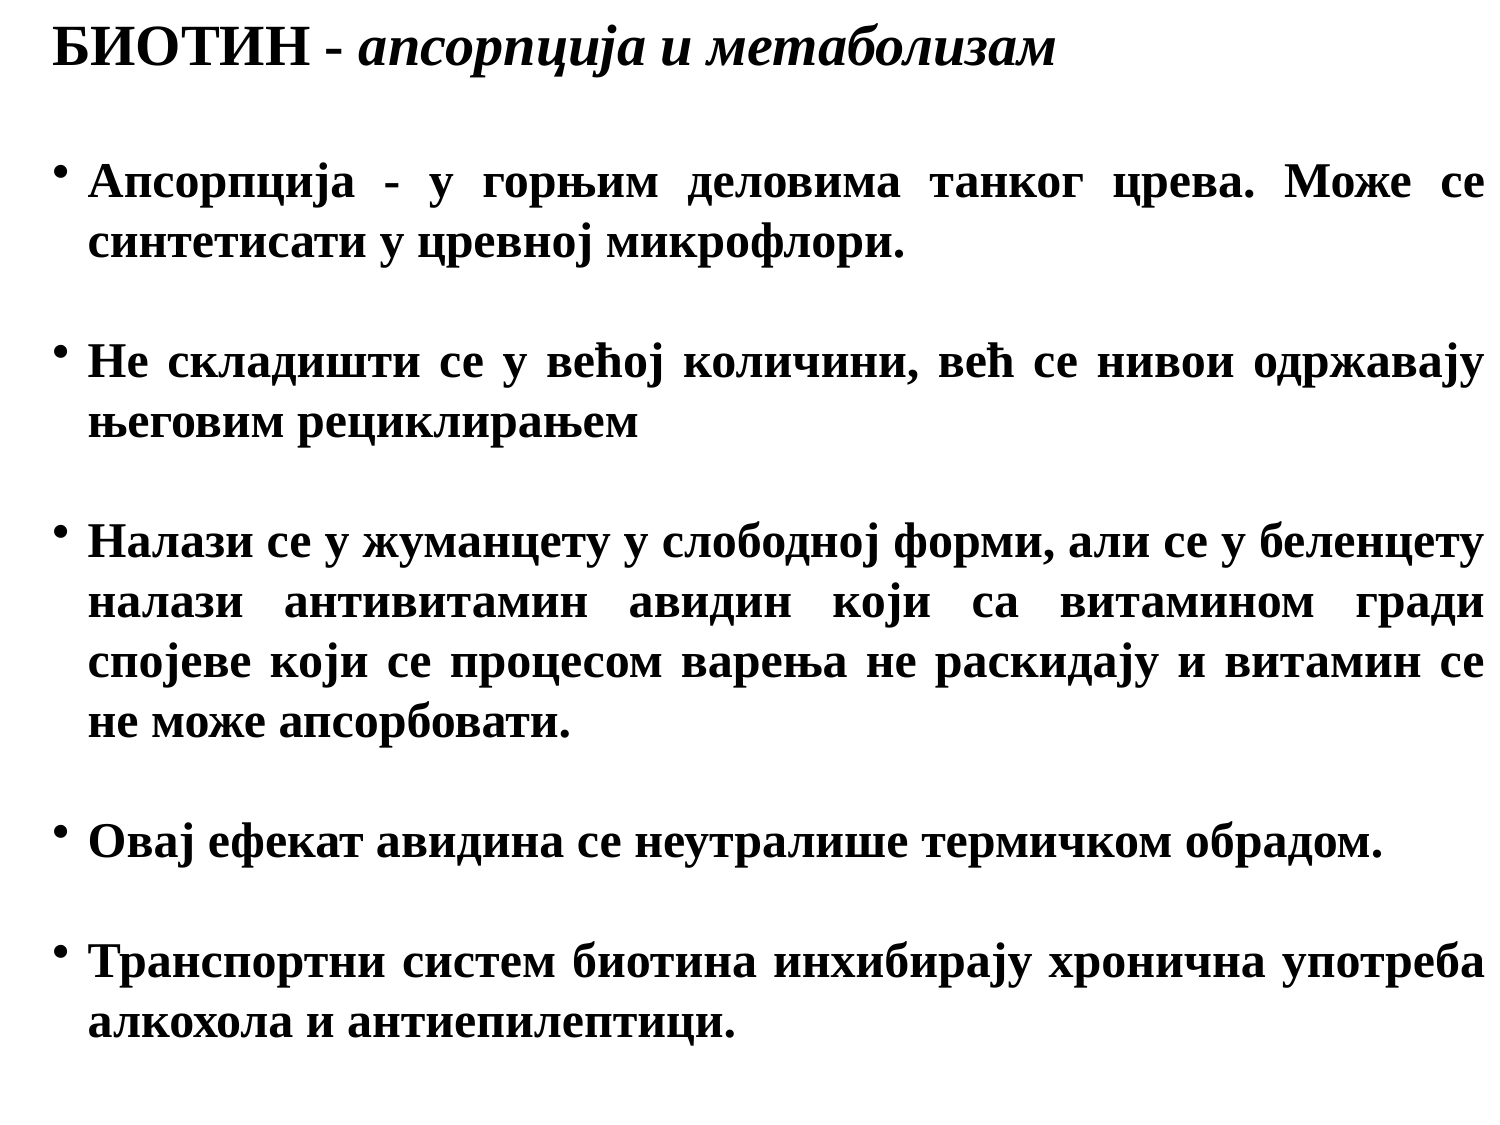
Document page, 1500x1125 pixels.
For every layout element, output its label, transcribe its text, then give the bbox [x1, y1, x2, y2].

text_box БИОТИН - апсорпција и метаболизам Апсорпција - у горњим деловима танког црева. Може се синтетисати у цревној микрофлори. Не складишти се у већој количини, већ се нивои одржавају његовим рециклирањем Налази се у жуманцету у слободној форми, али се у беленцету налази антивитамин авидин који са витамином гради спојеве који се процесом варења не раскидају и витамин се не може апсорбовати. Овај ефекат авидина се неутралише термичком обрадом. Транспортни систем биотина инхибирају хронична употреба алкохола и антиепилептици. [37, 0, 1500, 1115]
